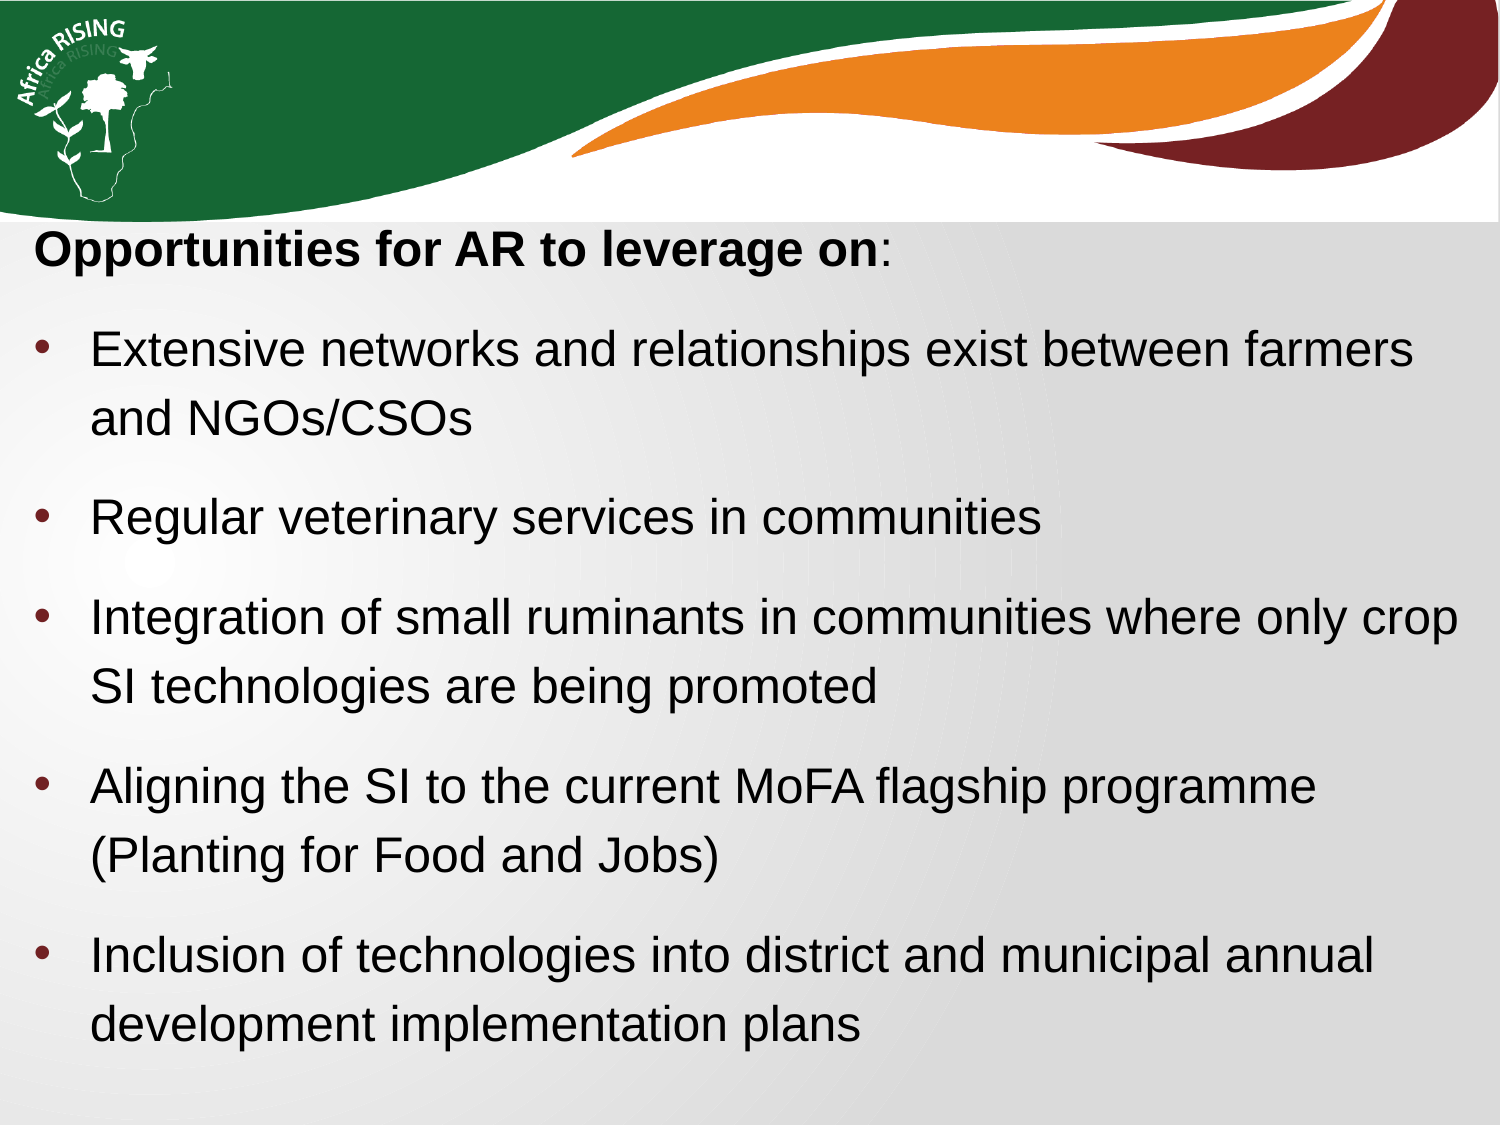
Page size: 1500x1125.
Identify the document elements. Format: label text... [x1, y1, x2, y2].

picture [0, 0, 1499, 200]
list Opportunities for AR to leverage on: Extensive networks and relationships exist between farmers and NGOs/CSOs Regular veterinary services in communities Integration of small ruminants in communities where only crop SI technologies are being promoted Aligning the SI to the current MoFA flagship programme (Planting for Food and Jobs) Inclusion of technologies into district and municipal annual development implementation plans [0, 200, 1500, 1125]
